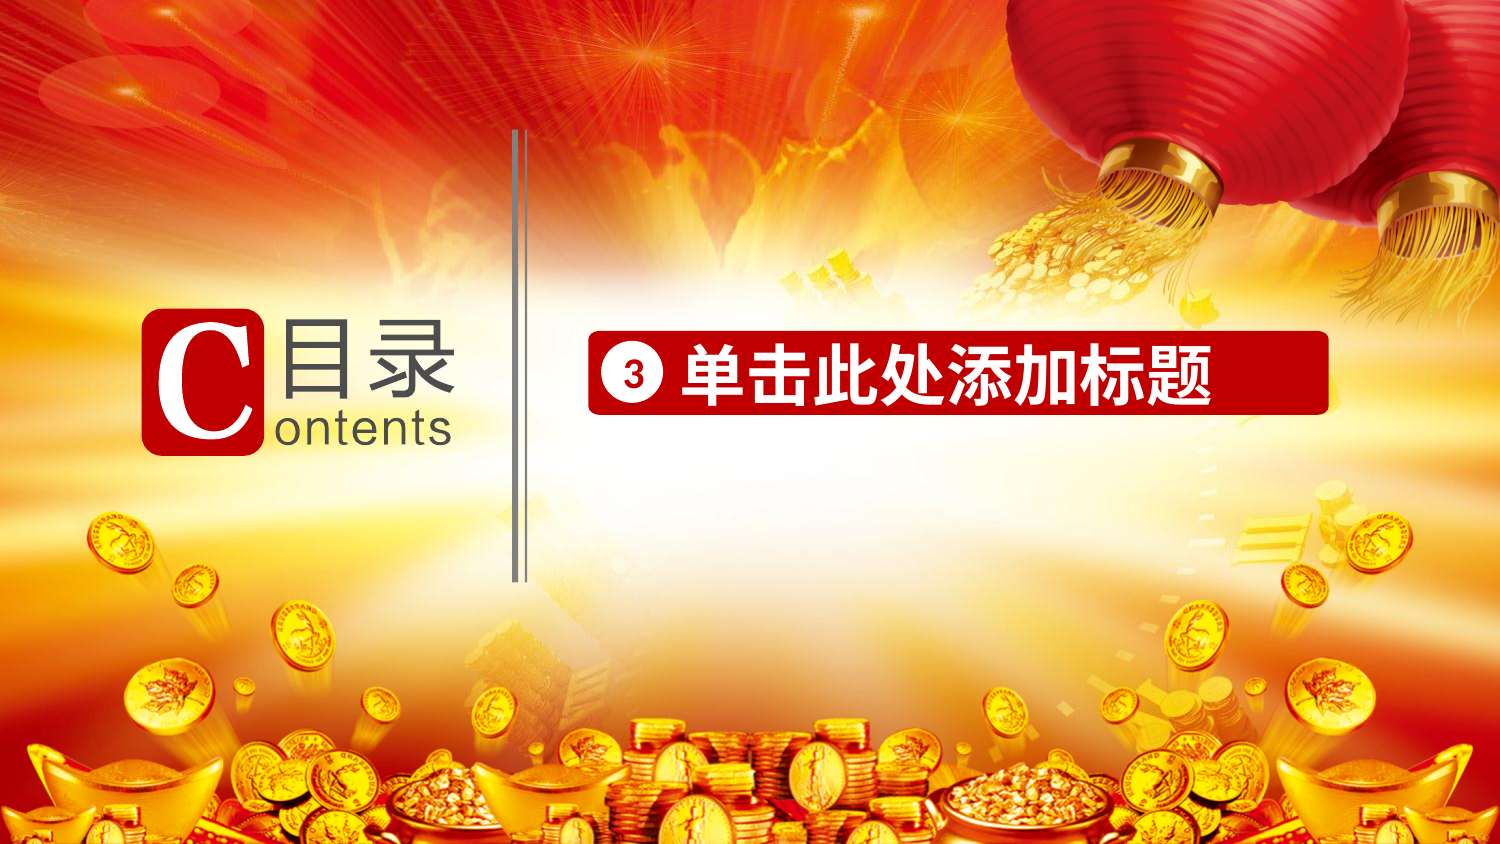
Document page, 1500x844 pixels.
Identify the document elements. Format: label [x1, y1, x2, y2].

text_box [601, 337, 664, 406]
picture [0, 0, 1500, 844]
